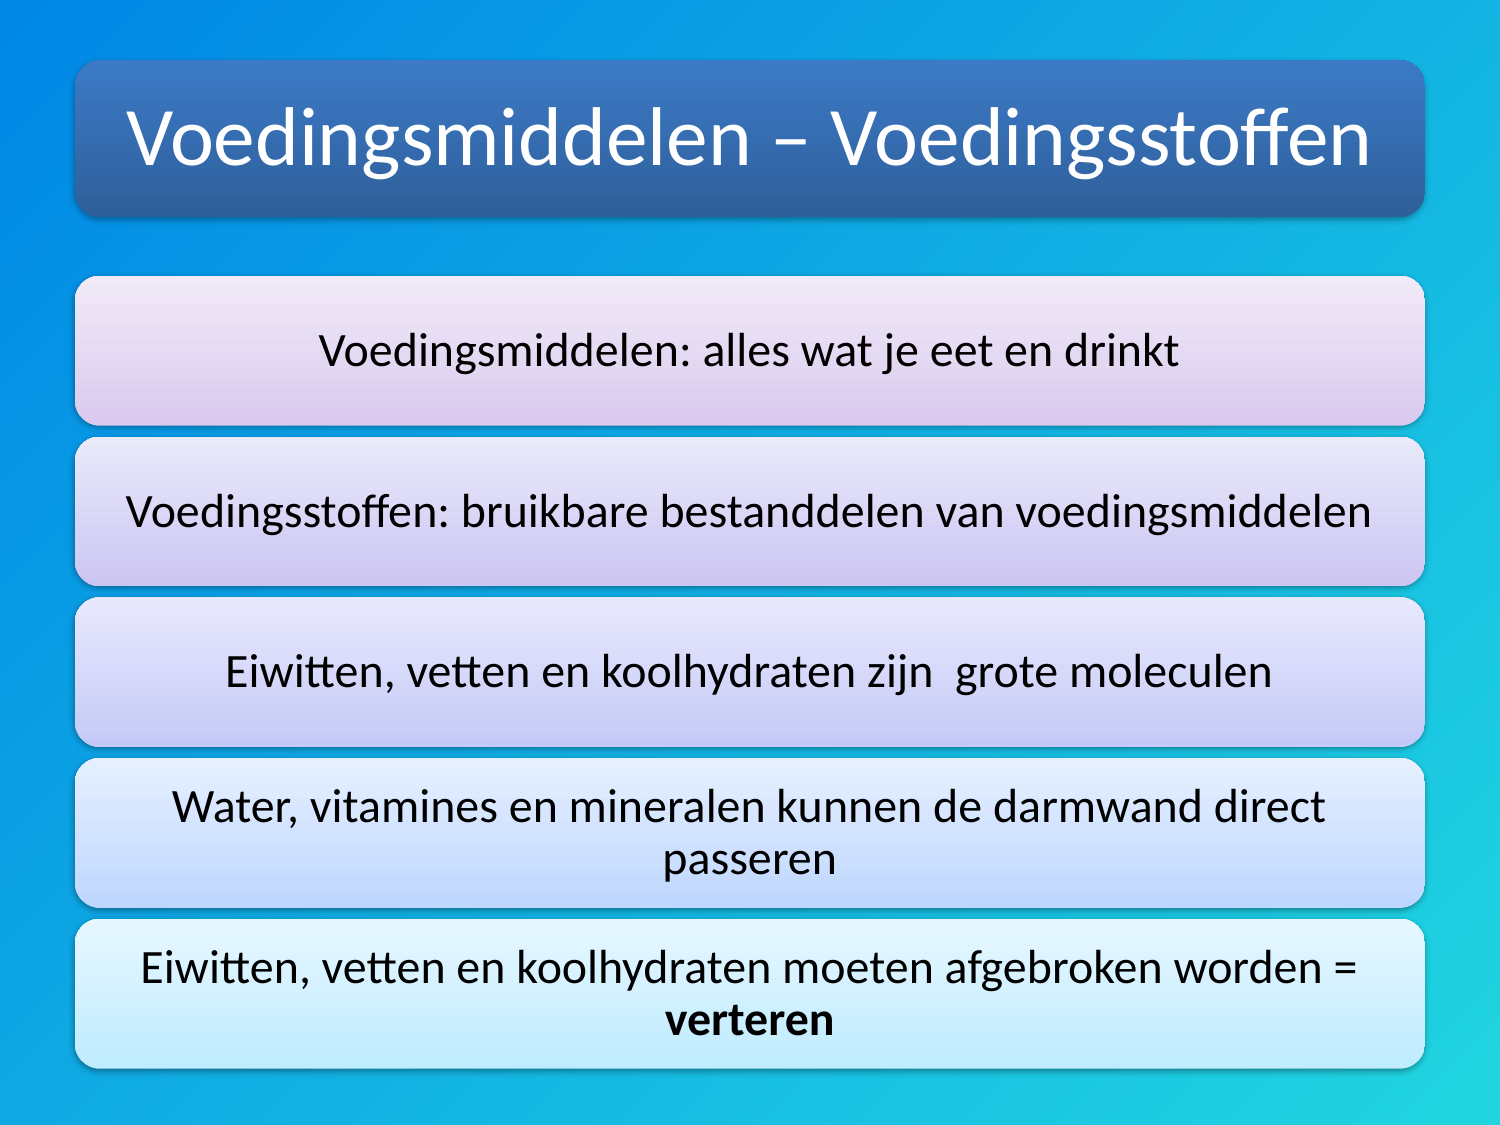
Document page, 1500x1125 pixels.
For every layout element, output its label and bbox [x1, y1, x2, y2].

list [74, 262, 1426, 1083]
text_box [74, 44, 1426, 233]
